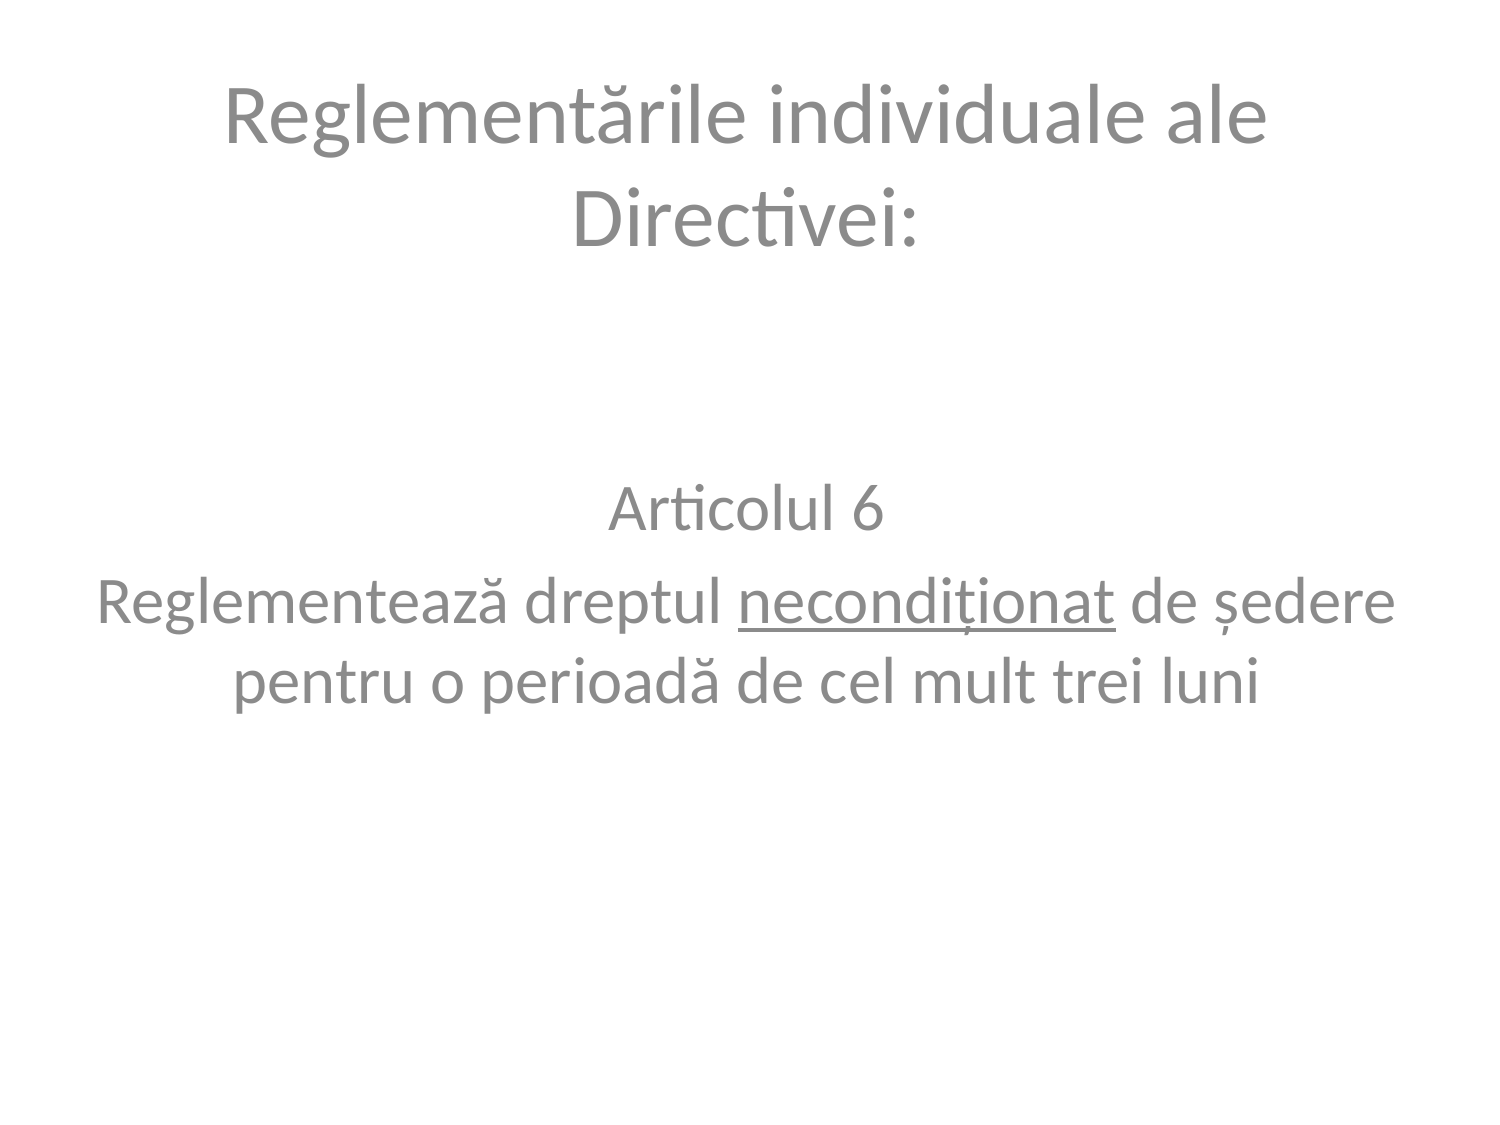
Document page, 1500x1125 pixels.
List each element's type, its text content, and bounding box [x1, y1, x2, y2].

subtitle Reglementările individuale ale Directivei: Articolul 6 Reglementează dreptul necondiționat de ședere pentru o perioadă de cel mult trei luni [48, 50, 1446, 1063]
